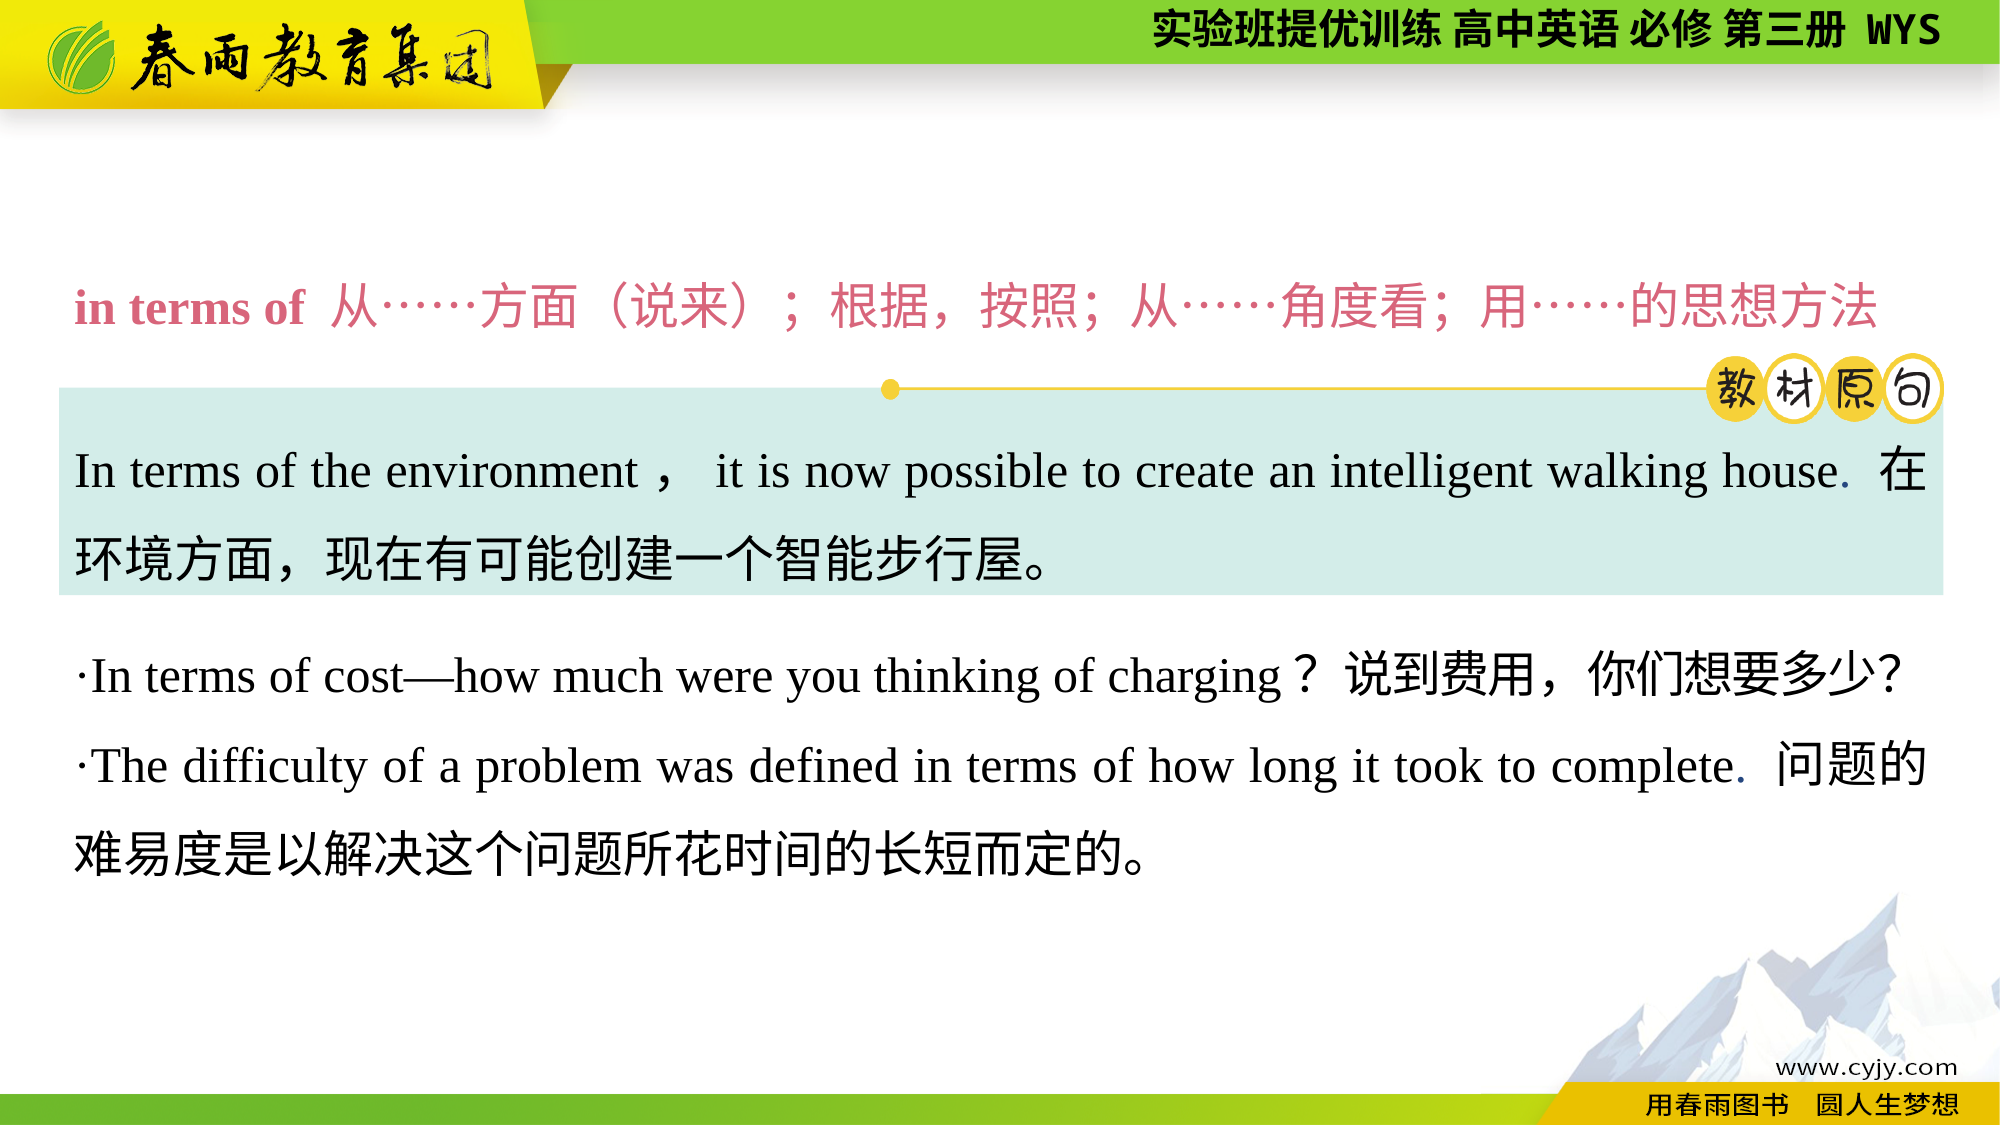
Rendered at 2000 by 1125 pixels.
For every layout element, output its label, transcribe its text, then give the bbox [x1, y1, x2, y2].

text_box In terms of the environment，it is now possible to create an intelligent walking house. 在环境方面，现在有可能创建一个智能步行屋。 [59, 387, 1944, 596]
picture [0, 0, 2000, 1125]
list in terms of 从……方面（说来）；根据，按照；从……角度看；用……的思想方法 [59, 236, 1944, 332]
text_box ·In terms of cost—how much were you thinking of charging？说到费用，你们想要多少？ ·The difficulty of a problem was defined in terms of how long it took to complete. 问题的难易度是以解决这个问题所花时间的长短而定的。 [59, 605, 1944, 890]
